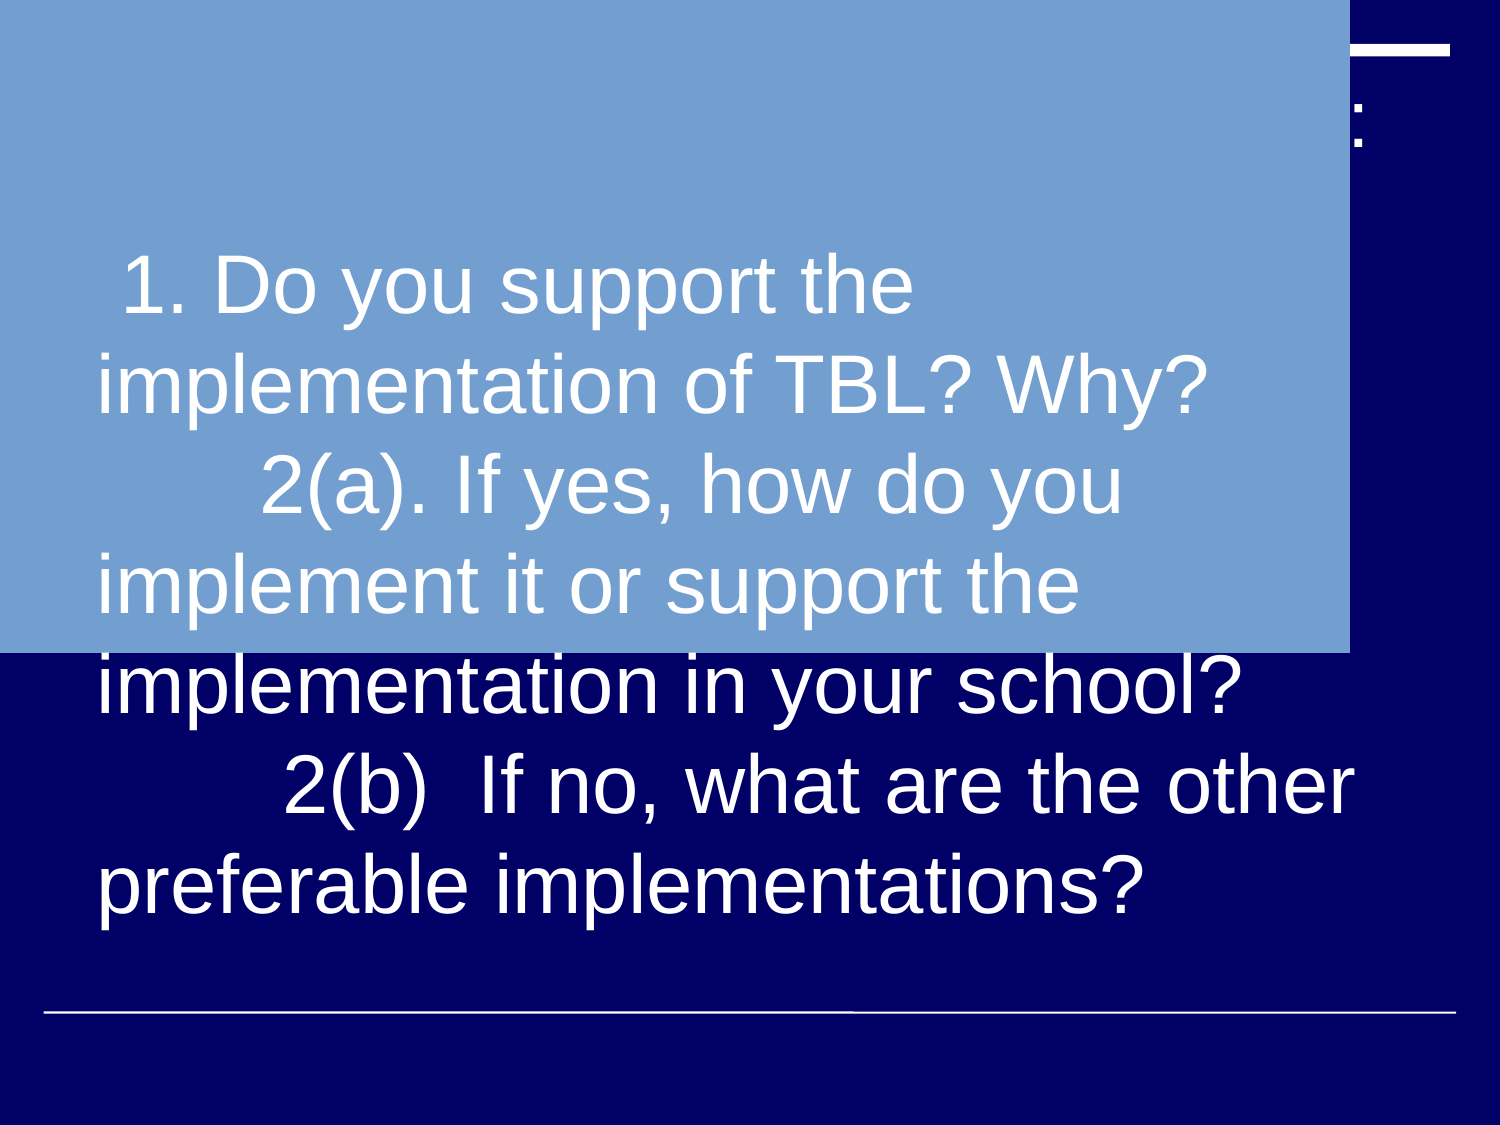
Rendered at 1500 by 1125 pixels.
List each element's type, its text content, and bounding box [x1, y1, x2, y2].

title From the perspective of schools: [1350, 70, 1477, 259]
text_box 1. Do you support the implementation of TBL? Why? 2(a). If yes, how do you implement it or support the implementation in your school? 2(b) If no, what are the other preferable implementations? [81, 222, 1418, 938]
